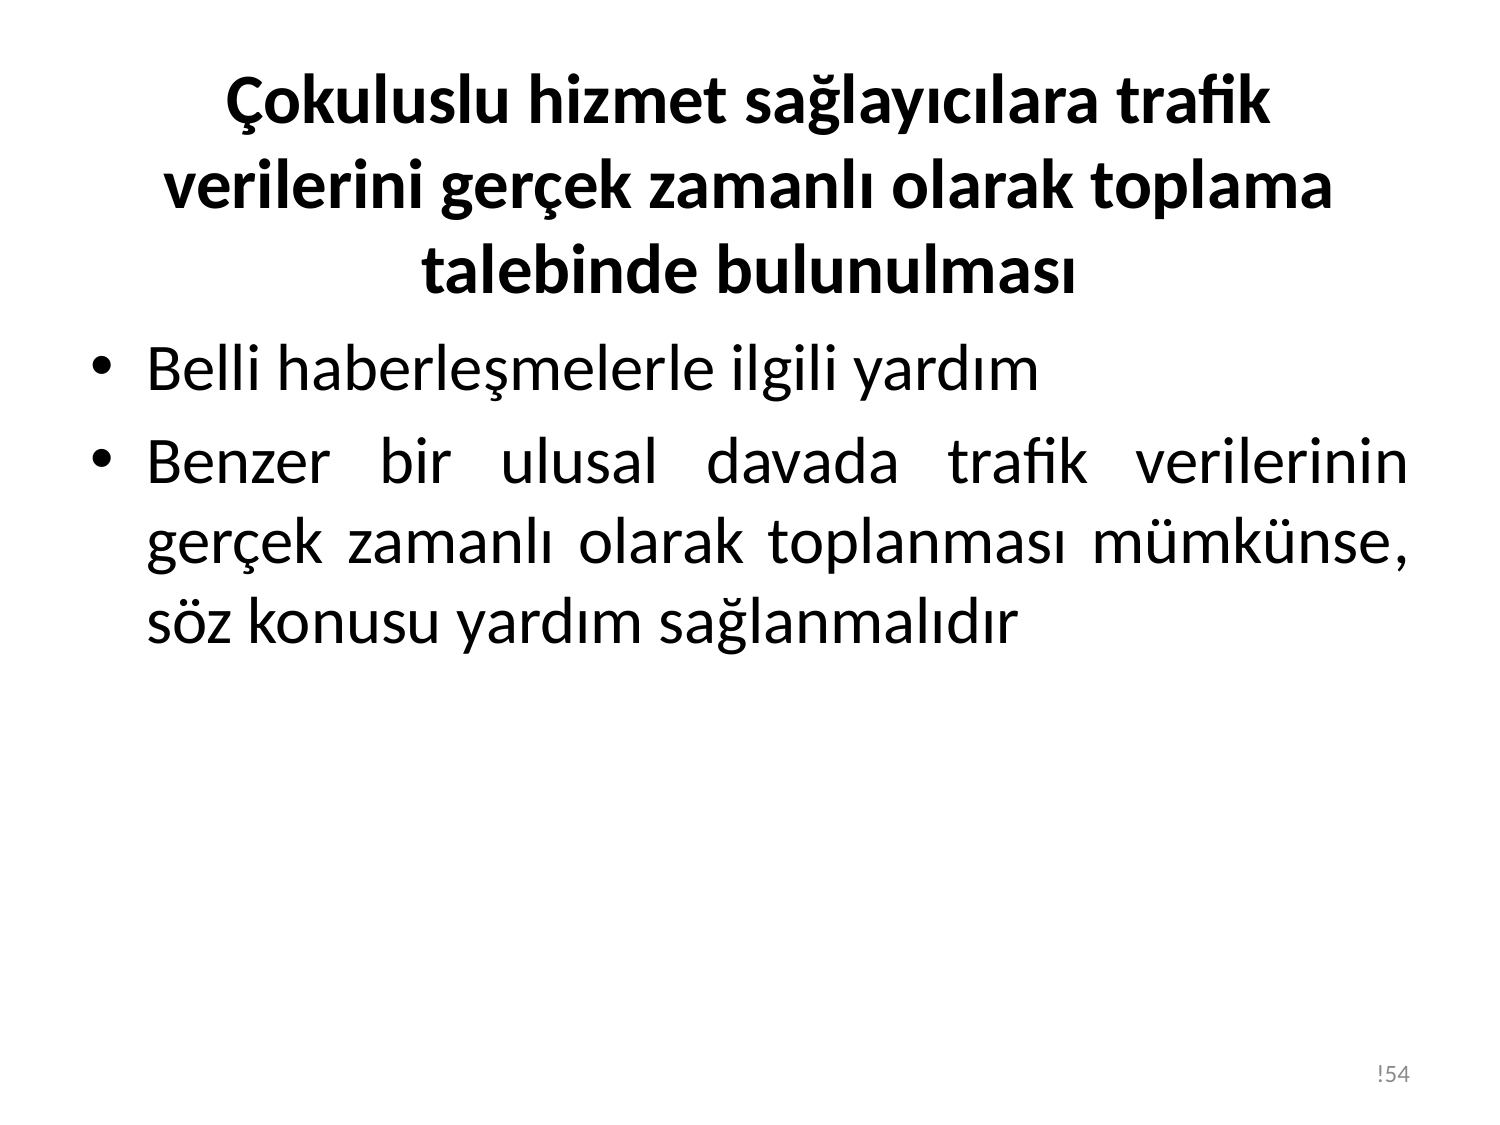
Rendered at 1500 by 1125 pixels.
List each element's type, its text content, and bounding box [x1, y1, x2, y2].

slide_number !54 [1074, 1042, 1425, 1103]
list Belli haberleşmelerle ilgili yardım Benzer bir ulusal davada trafik verilerinin gerçek zamanlı olarak toplanması mümkünse, söz konusu yardım sağlanmalıdır [75, 316, 1425, 1005]
title Çokuluslu hizmet sağlayıcılara trafik verilerini gerçek zamanlı olarak toplama talebinde bulunulması [75, 45, 1425, 233]
